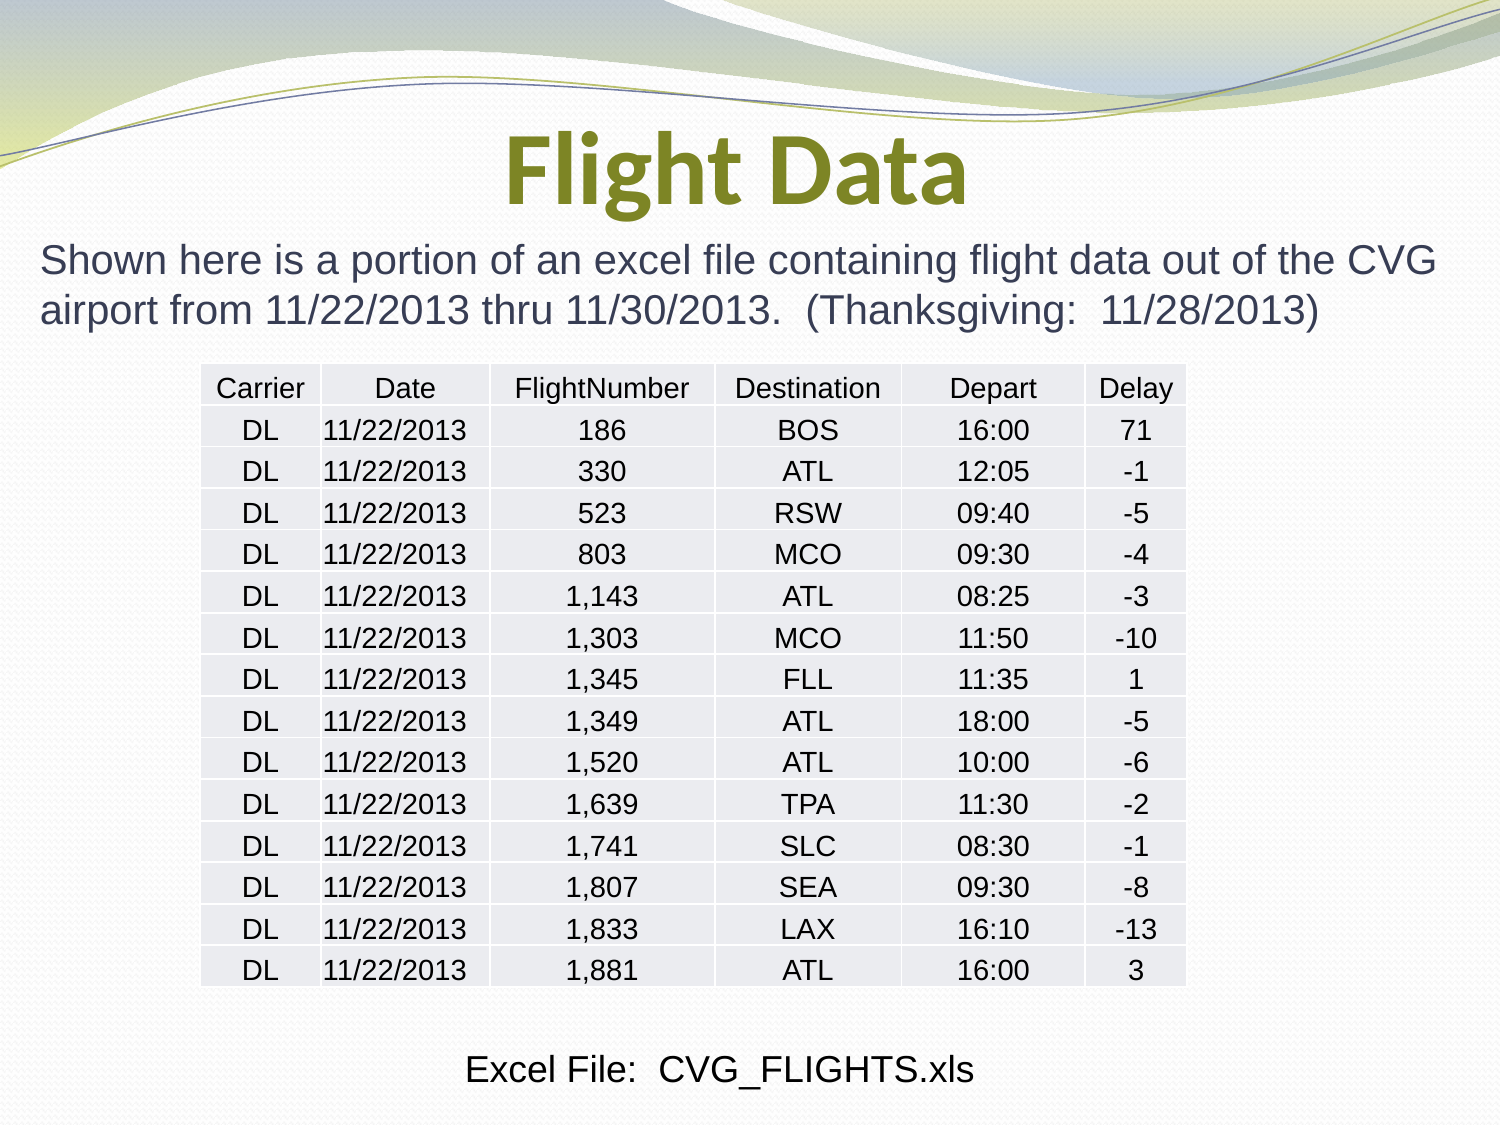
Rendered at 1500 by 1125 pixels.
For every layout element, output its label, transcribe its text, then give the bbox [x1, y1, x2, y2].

table_cell 11/22/2013 [322, 946, 489, 986]
text_box Shown here is a portion of an excel file containing flight data out of the CVG airport from 11/22/2013 thru 11/30/2013. (Thanksgiving: 11/28/2013) [24, 225, 1475, 341]
table_cell 1 [1086, 655, 1186, 695]
table_cell -6 [1086, 738, 1186, 778]
table_cell 11/22/2013 [322, 863, 489, 903]
table_cell 16:10 [902, 905, 1084, 944]
table_cell MCO [716, 530, 901, 570]
table_cell DL [201, 406, 320, 446]
table_cell ATL [716, 738, 901, 778]
table_cell 09:30 [902, 530, 1084, 570]
table_cell TPA [716, 780, 901, 820]
table_cell -8 [1086, 863, 1186, 903]
table_cell DL [201, 738, 320, 778]
table_cell DL [201, 697, 320, 737]
table_cell 1,520 [491, 738, 714, 778]
table_cell 1,833 [491, 905, 714, 944]
table_cell 1,143 [491, 572, 714, 612]
table_cell 11/22/2013 [322, 614, 489, 653]
table_header Destination [716, 364, 901, 404]
table_cell DL [201, 614, 320, 653]
table_cell DL [201, 447, 320, 487]
table_cell 1,303 [491, 614, 714, 653]
table_cell 1,345 [491, 655, 714, 695]
table_cell -1 [1086, 822, 1186, 861]
table_cell -13 [1086, 905, 1186, 944]
table_cell 3 [1086, 946, 1186, 986]
table_cell 1,741 [491, 822, 714, 861]
table_cell DL [201, 572, 320, 612]
table_cell 11:50 [902, 614, 1084, 653]
table_cell 803 [491, 530, 714, 570]
title Flight Data [0, 37, 1475, 225]
table_cell BOS [716, 406, 901, 446]
table_cell SEA [716, 863, 901, 903]
table_cell 11/22/2013 [322, 822, 489, 861]
table_cell LAX [716, 905, 901, 944]
table_cell DL [201, 863, 320, 903]
table_cell DL [201, 780, 320, 820]
table_cell 08:30 [902, 822, 1084, 861]
table_cell 16:00 [902, 406, 1084, 446]
table_header Delay [1086, 364, 1186, 404]
table_cell ATL [716, 946, 901, 986]
table_cell -4 [1086, 530, 1186, 570]
table_cell 11/22/2013 [322, 447, 489, 487]
table_cell 11/22/2013 [322, 697, 489, 737]
table_cell 11/22/2013 [322, 530, 489, 570]
table_cell 16:00 [902, 946, 1084, 986]
table_cell RSW [716, 489, 901, 529]
table_cell 71 [1086, 406, 1186, 446]
table_cell 11/22/2013 [322, 489, 489, 529]
table_cell 1,807 [491, 863, 714, 903]
table_cell DL [201, 489, 320, 529]
table_cell 11/22/2013 [322, 406, 489, 446]
table_cell 09:30 [902, 863, 1084, 903]
table_cell 1,349 [491, 697, 714, 737]
table_cell 11:35 [902, 655, 1084, 695]
table_cell DL [201, 655, 320, 695]
table_header Depart [902, 364, 1084, 404]
table_cell 1,881 [491, 946, 714, 986]
table_cell MCO [716, 614, 901, 653]
table_cell 08:25 [902, 572, 1084, 612]
table_cell 11/22/2013 [322, 738, 489, 778]
table_cell ATL [716, 572, 901, 612]
table_cell FLL [716, 655, 901, 695]
table_cell 10:00 [902, 738, 1084, 778]
table_cell DL [201, 530, 320, 570]
table_header FlightNumber [491, 364, 714, 404]
table_cell DL [201, 822, 320, 861]
table_cell -5 [1086, 489, 1186, 529]
table_cell DL [201, 946, 320, 986]
table_cell 11:30 [902, 780, 1084, 820]
table_cell -5 [1086, 697, 1186, 737]
table_cell -2 [1086, 780, 1186, 820]
table_cell 11/22/2013 [322, 905, 489, 944]
table_cell 18:00 [902, 697, 1084, 737]
table_cell 186 [491, 406, 714, 446]
table_cell 523 [491, 489, 714, 529]
table_cell SLC [716, 822, 901, 861]
text_box Excel File: CVG_FLIGHTS.xls [450, 1037, 1025, 1098]
table_cell 09:40 [902, 489, 1084, 529]
table_cell 11/22/2013 [322, 780, 489, 820]
table_cell 11/22/2013 [322, 655, 489, 695]
table_header Date [322, 364, 489, 404]
table_cell 1,639 [491, 780, 714, 820]
table_cell -10 [1086, 614, 1186, 653]
table_cell 12:05 [902, 447, 1084, 487]
table_cell DL [201, 905, 320, 944]
table_cell -1 [1086, 447, 1186, 487]
table_cell 11/22/2013 [322, 572, 489, 612]
table_header Carrier [201, 364, 320, 404]
table_cell 330 [491, 447, 714, 487]
table_cell -3 [1086, 572, 1186, 612]
table_cell ATL [716, 697, 901, 737]
table_cell ATL [716, 447, 901, 487]
